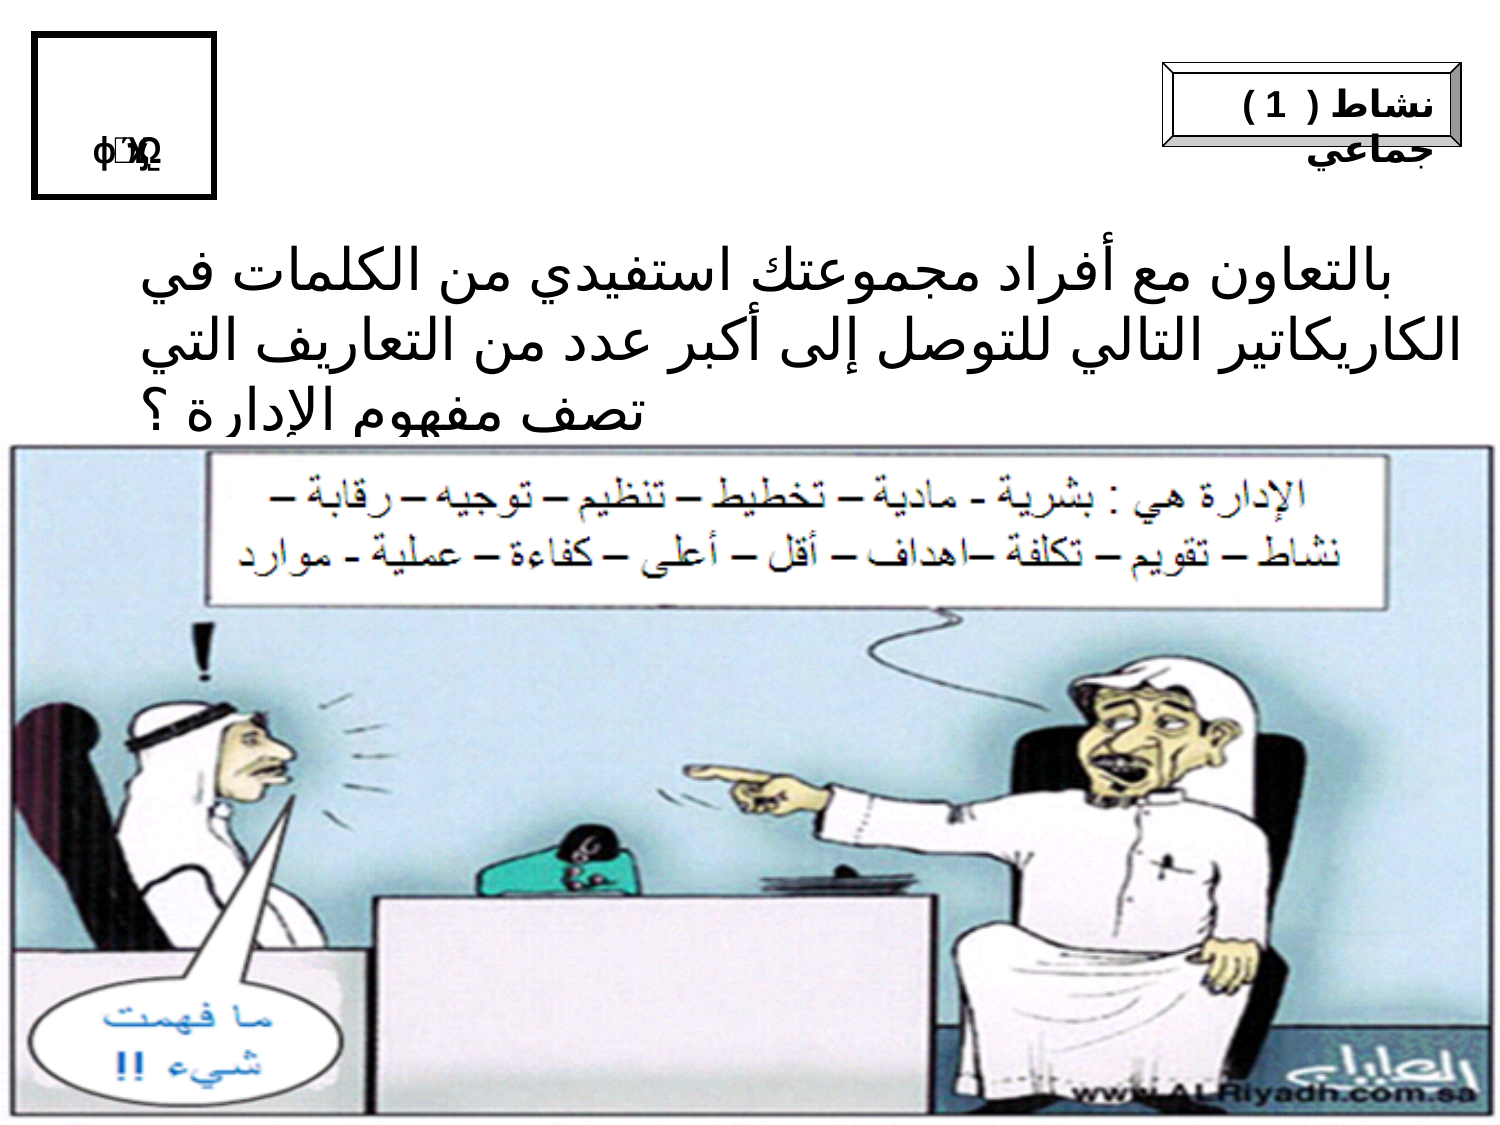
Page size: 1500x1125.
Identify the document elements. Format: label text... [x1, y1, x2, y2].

picture [0, 437, 1500, 1125]
text_box نشاط ( 1 ) جماعي [1162, 62, 1461, 147]
picture [37, 37, 212, 194]
text_box بالتعاون مع أفراد مجموعتك استفيدي من الكلمات في الكاريكاتير التالي للتوصل إلى أكبر عدد من التعاريف التي تصف مفهوم الإدارة ؟ [125, 224, 1500, 436]
